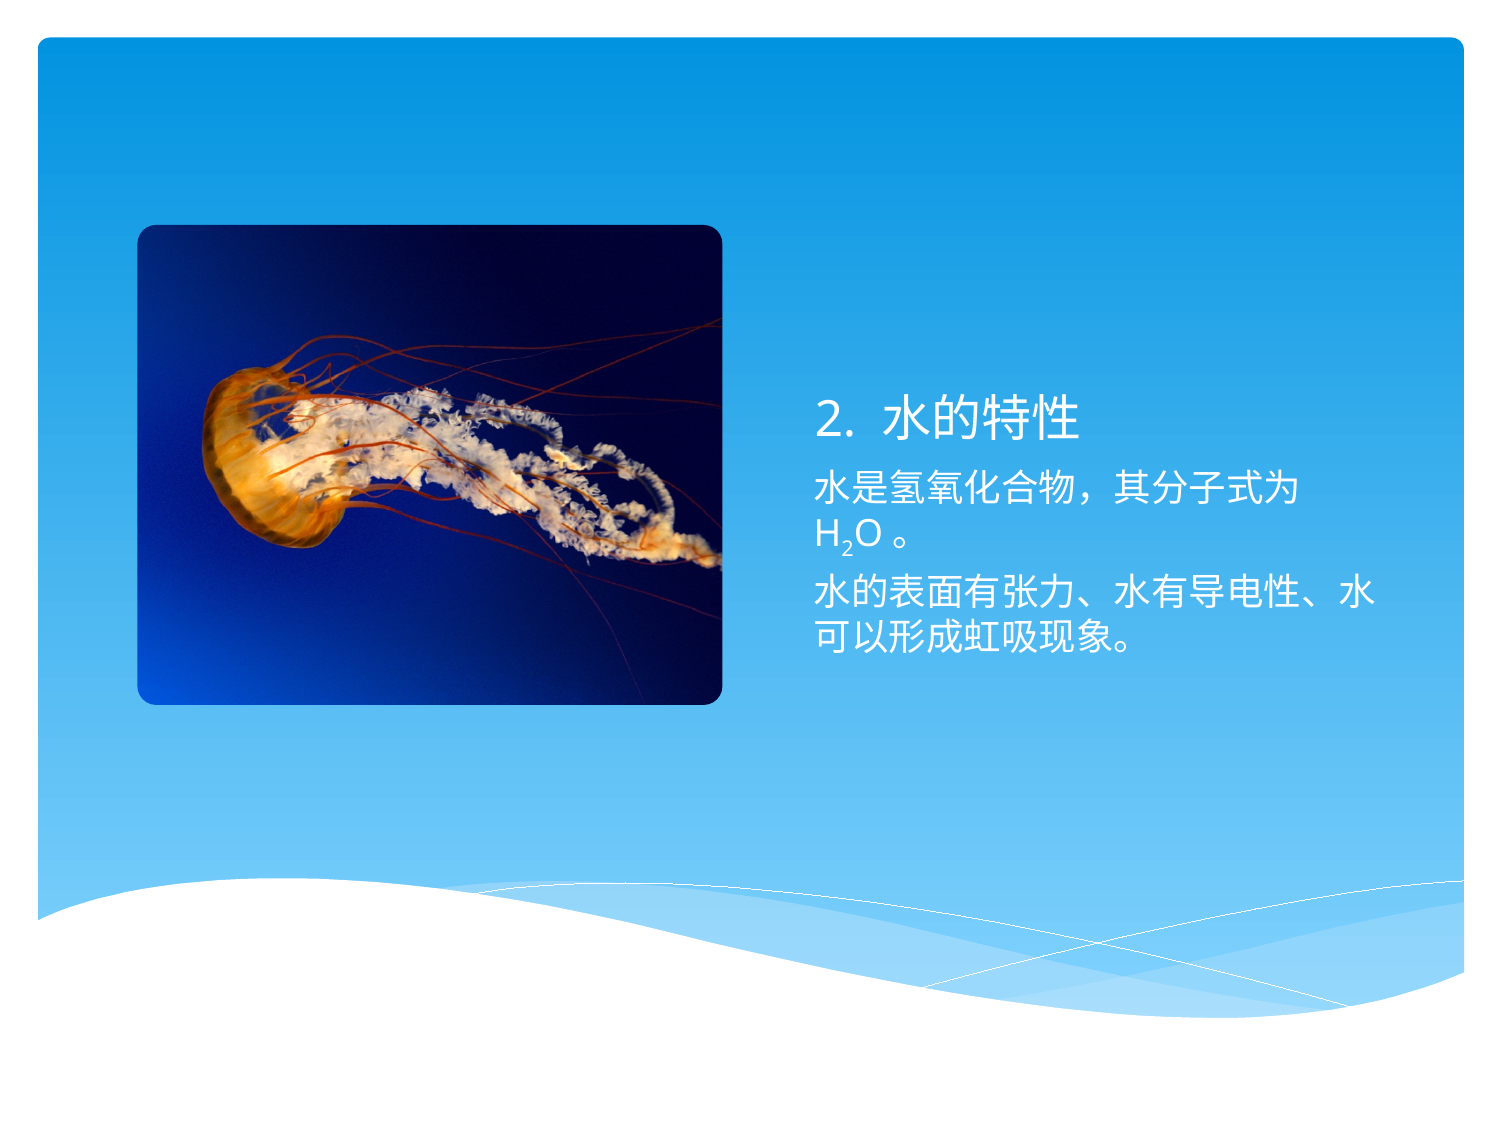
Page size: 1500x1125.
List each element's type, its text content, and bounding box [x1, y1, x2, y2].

title 2. 水的特性 [799, 55, 1425, 455]
list 水是氢氧化合物，其分子式为H2O。 水的表面有张力、水有导电性、水可以形成虹吸现象。 [798, 456, 1425, 855]
picture [137, 224, 723, 706]
